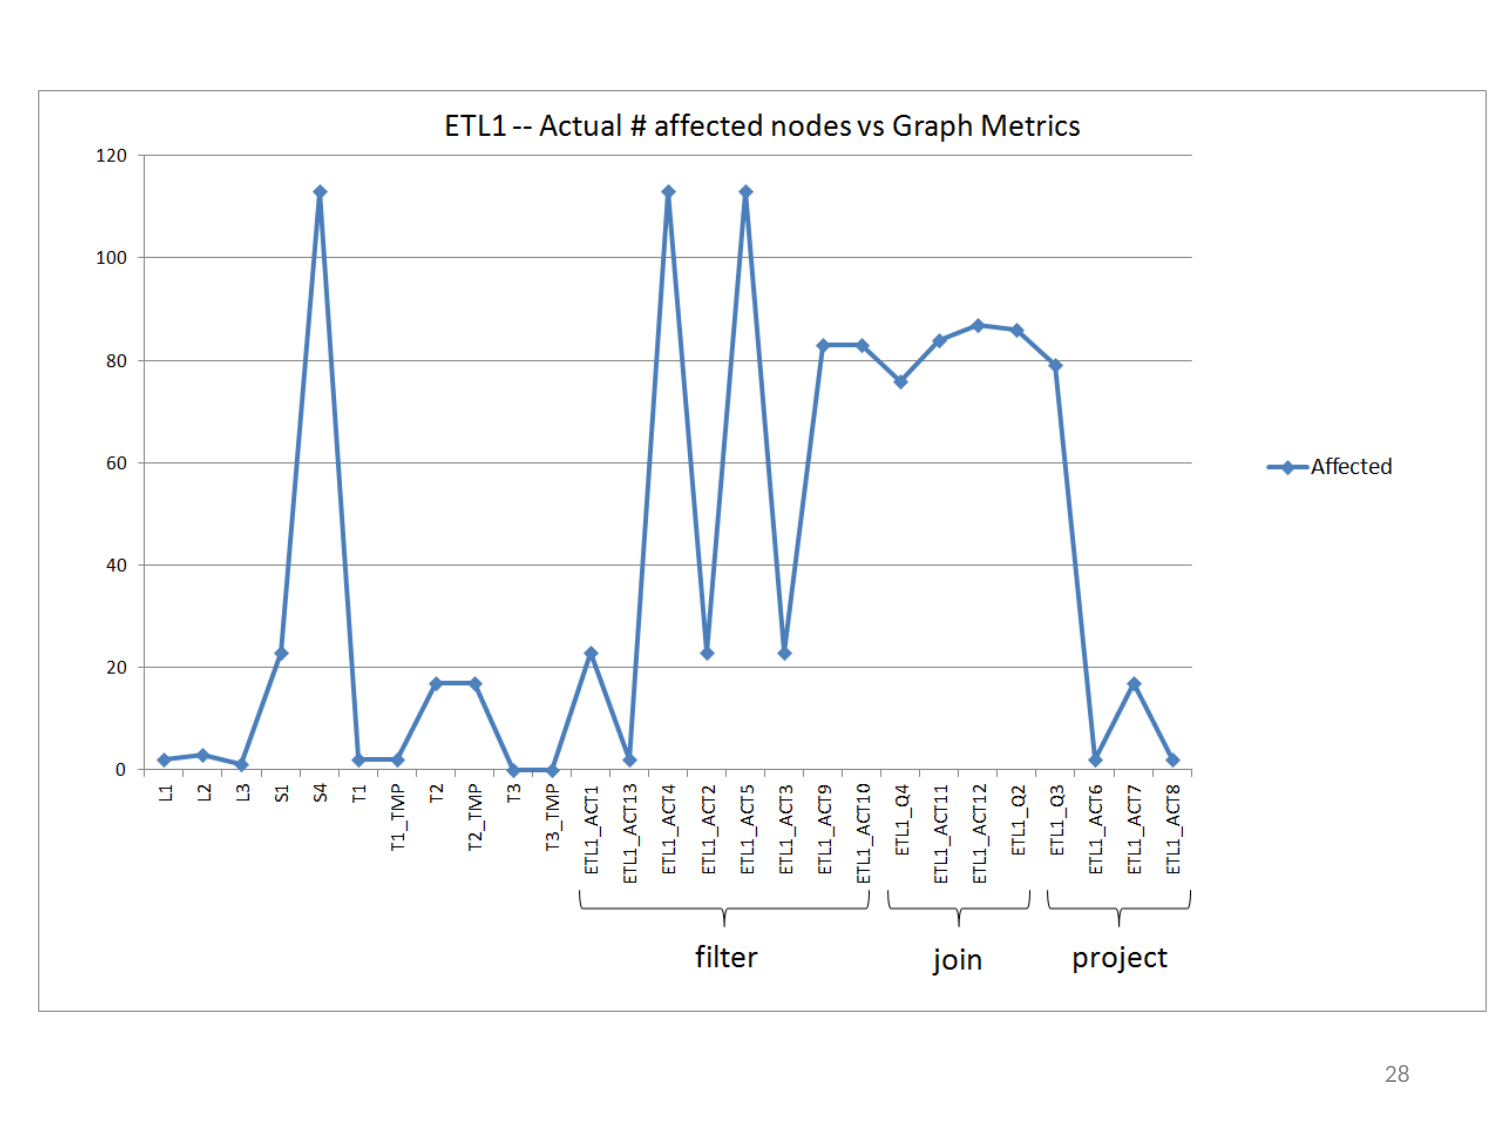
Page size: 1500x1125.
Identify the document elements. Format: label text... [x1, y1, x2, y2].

slide_number 28 [1074, 1042, 1425, 1103]
picture [37, 89, 1495, 1019]
